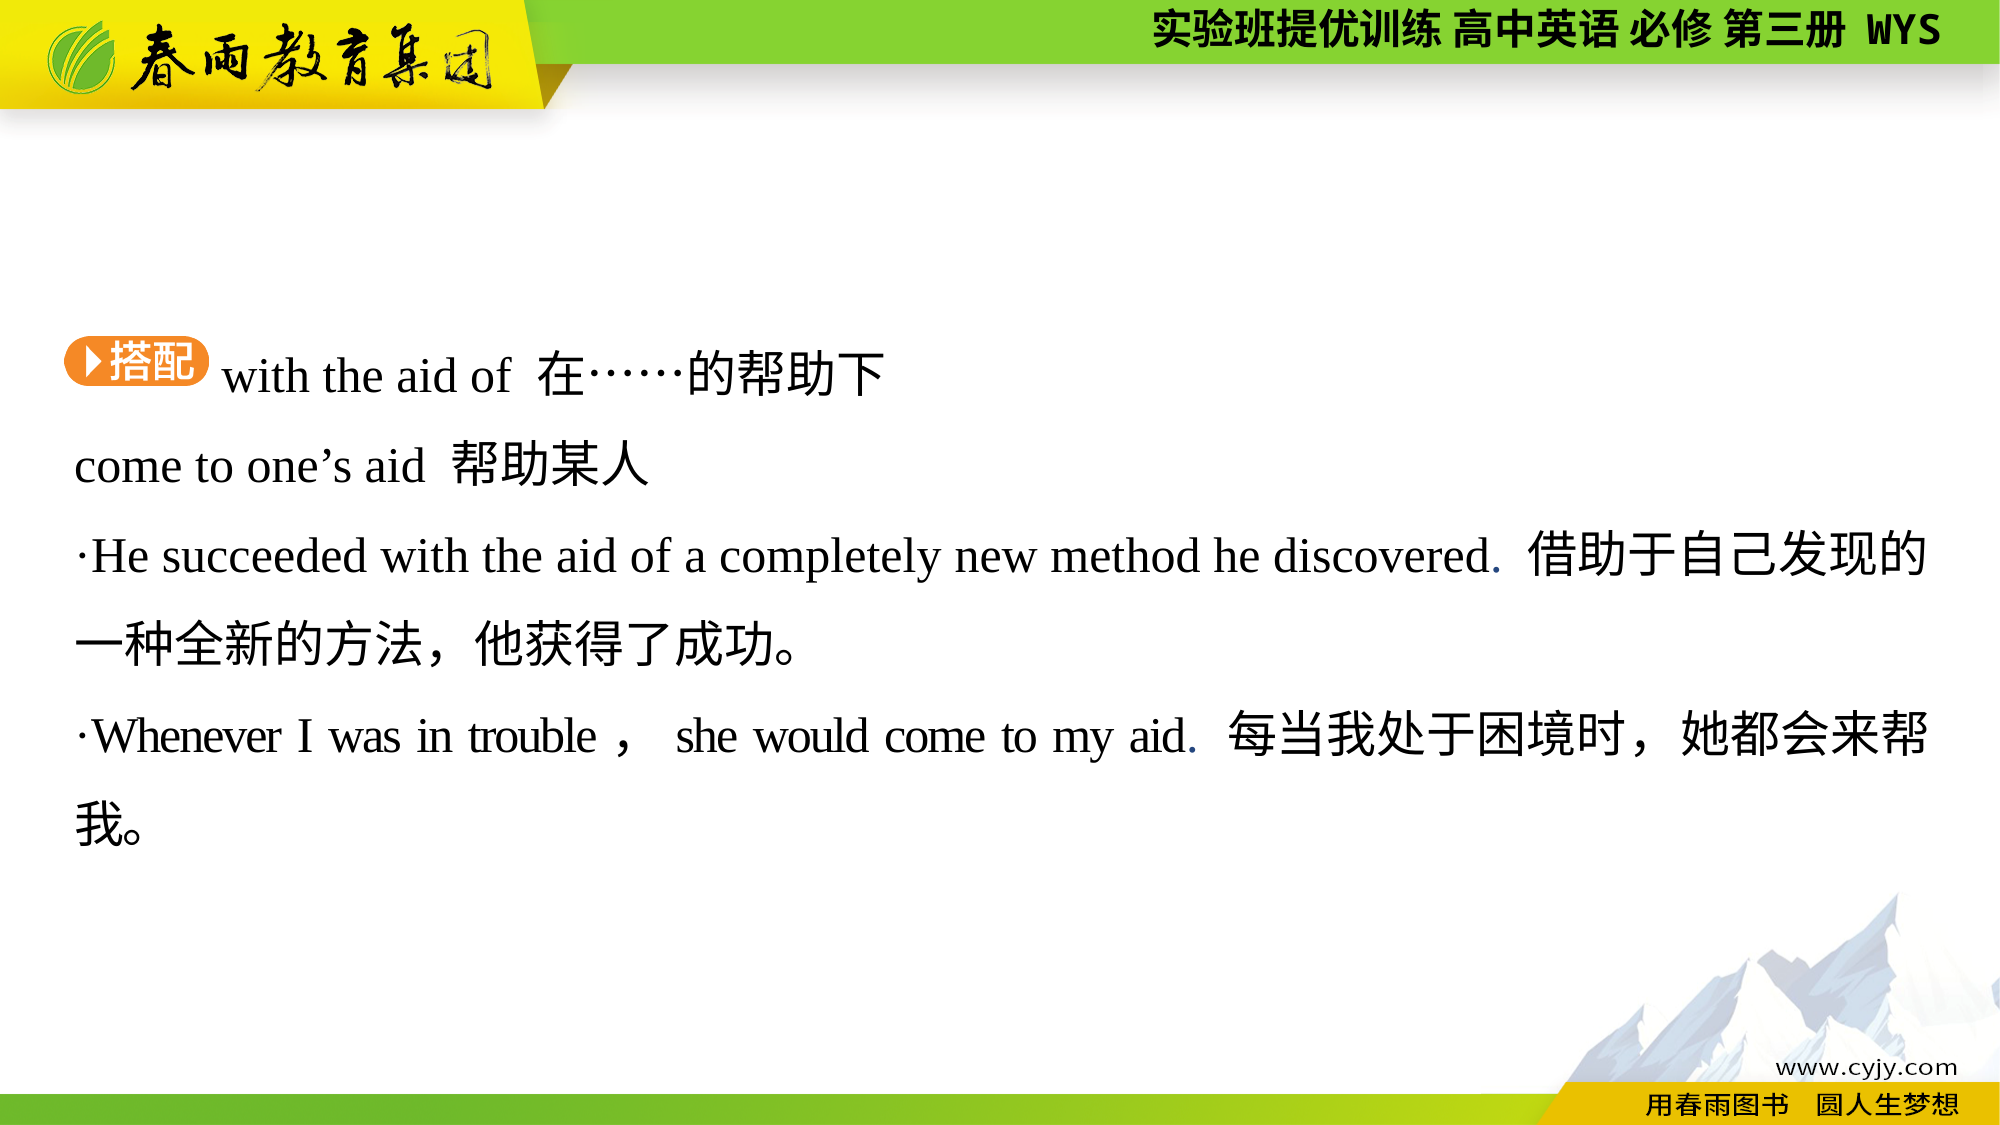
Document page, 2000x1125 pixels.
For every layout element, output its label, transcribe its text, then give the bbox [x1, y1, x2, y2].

list with the aid of 在……的帮助下 come to one’s aid 帮助某人 ·He succeeded with the aid of a completely new method he discovered. 借助于自己发现的一种全新的方法，他获得了成功。 ·Whenever I was in trouble，she would come to my aid. 每当我处于困境时，她都会来帮我。 [59, 305, 1944, 764]
picture [0, 0, 2000, 1125]
